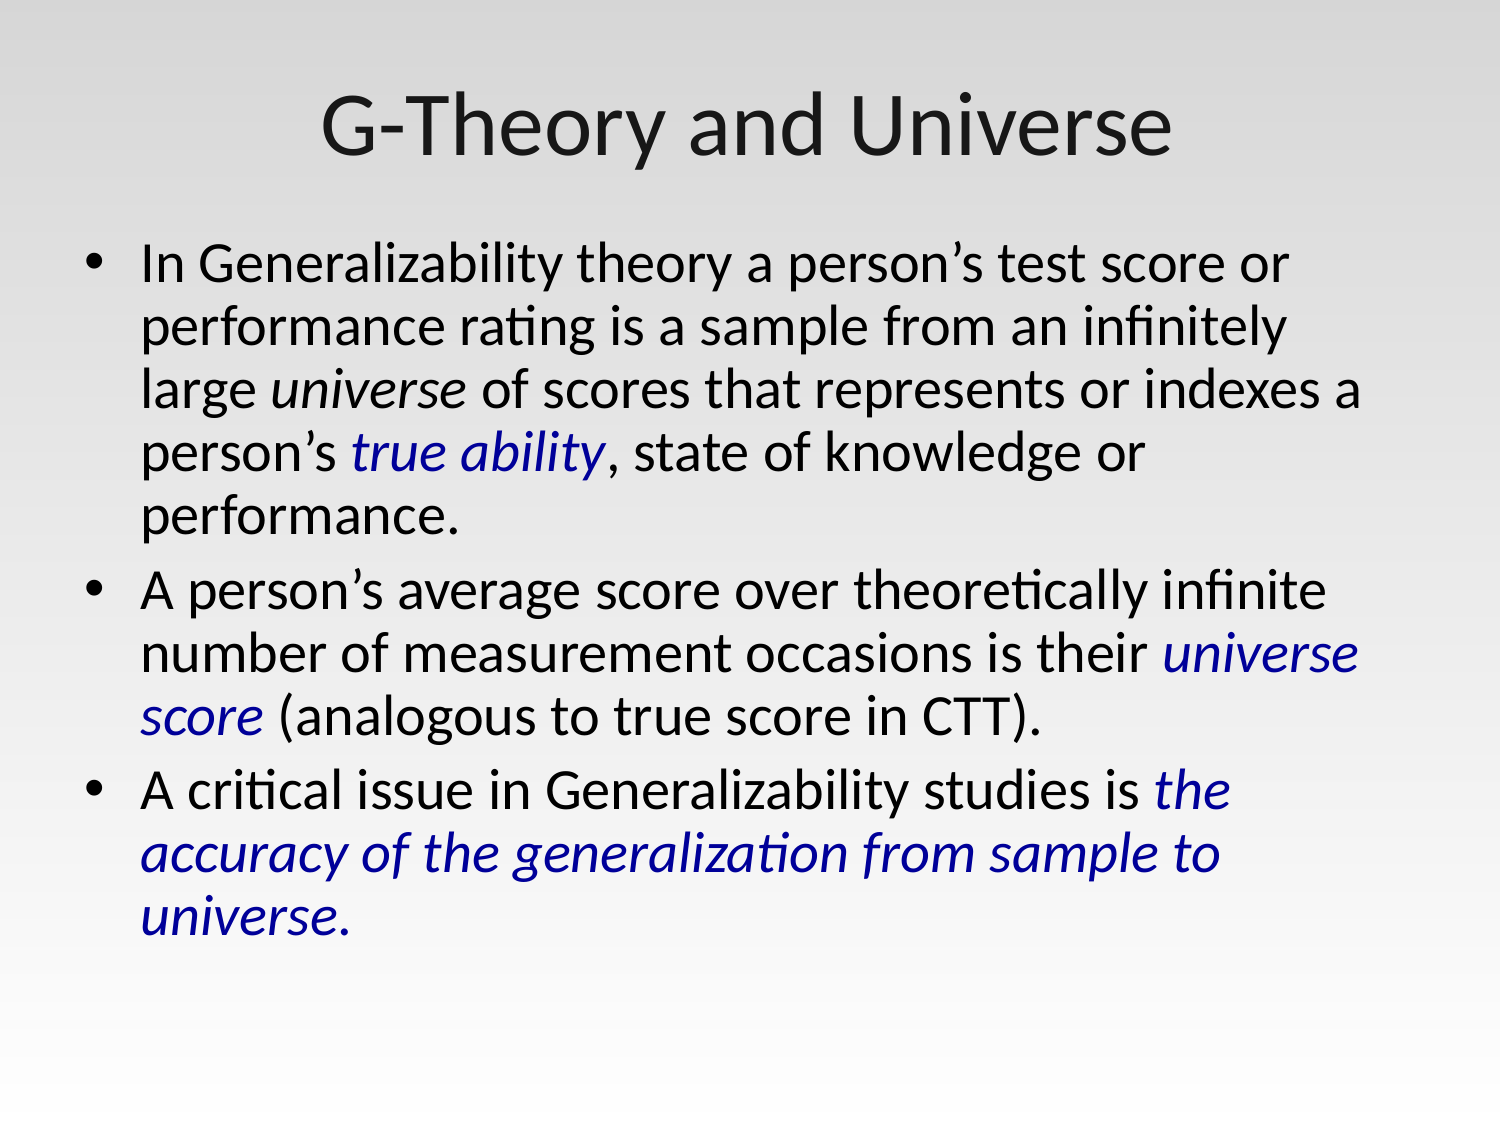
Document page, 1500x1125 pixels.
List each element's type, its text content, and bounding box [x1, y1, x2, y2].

list In Generalizability theory a person’s test score or performance rating is a sample from an infinitely large universe of scores that represents or indexes a person’s true ability, state of knowledge or performance. A person’s average score over theoretically infinite number of measurement occasions is their universe score (analogous to true score in CTT). A critical issue in Generalizability studies is the accuracy of the generalization from sample to universe. [69, 224, 1420, 968]
title G-Theory and Universe [73, 24, 1424, 213]
